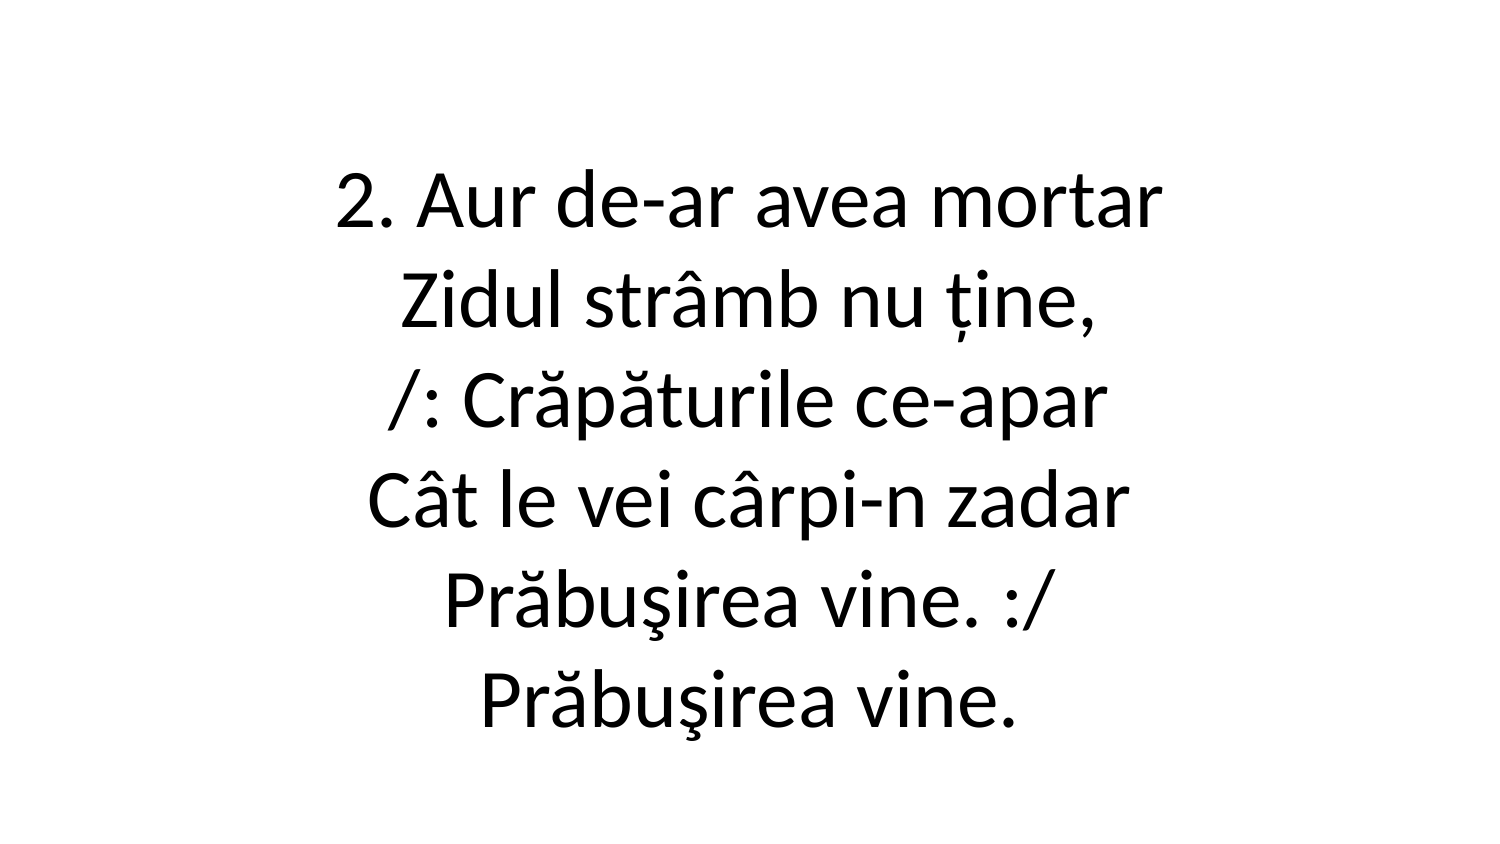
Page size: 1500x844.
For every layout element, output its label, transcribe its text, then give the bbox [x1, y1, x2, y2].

text_box 2. Aur de-ar avea mortar Zidul strâmb nu ține, /: Crăpăturile ce-apar Cât le vei cârpi-n zadar Prăbuşirea vine. :/ Prăbuşirea vine. [319, 92, 1181, 752]
